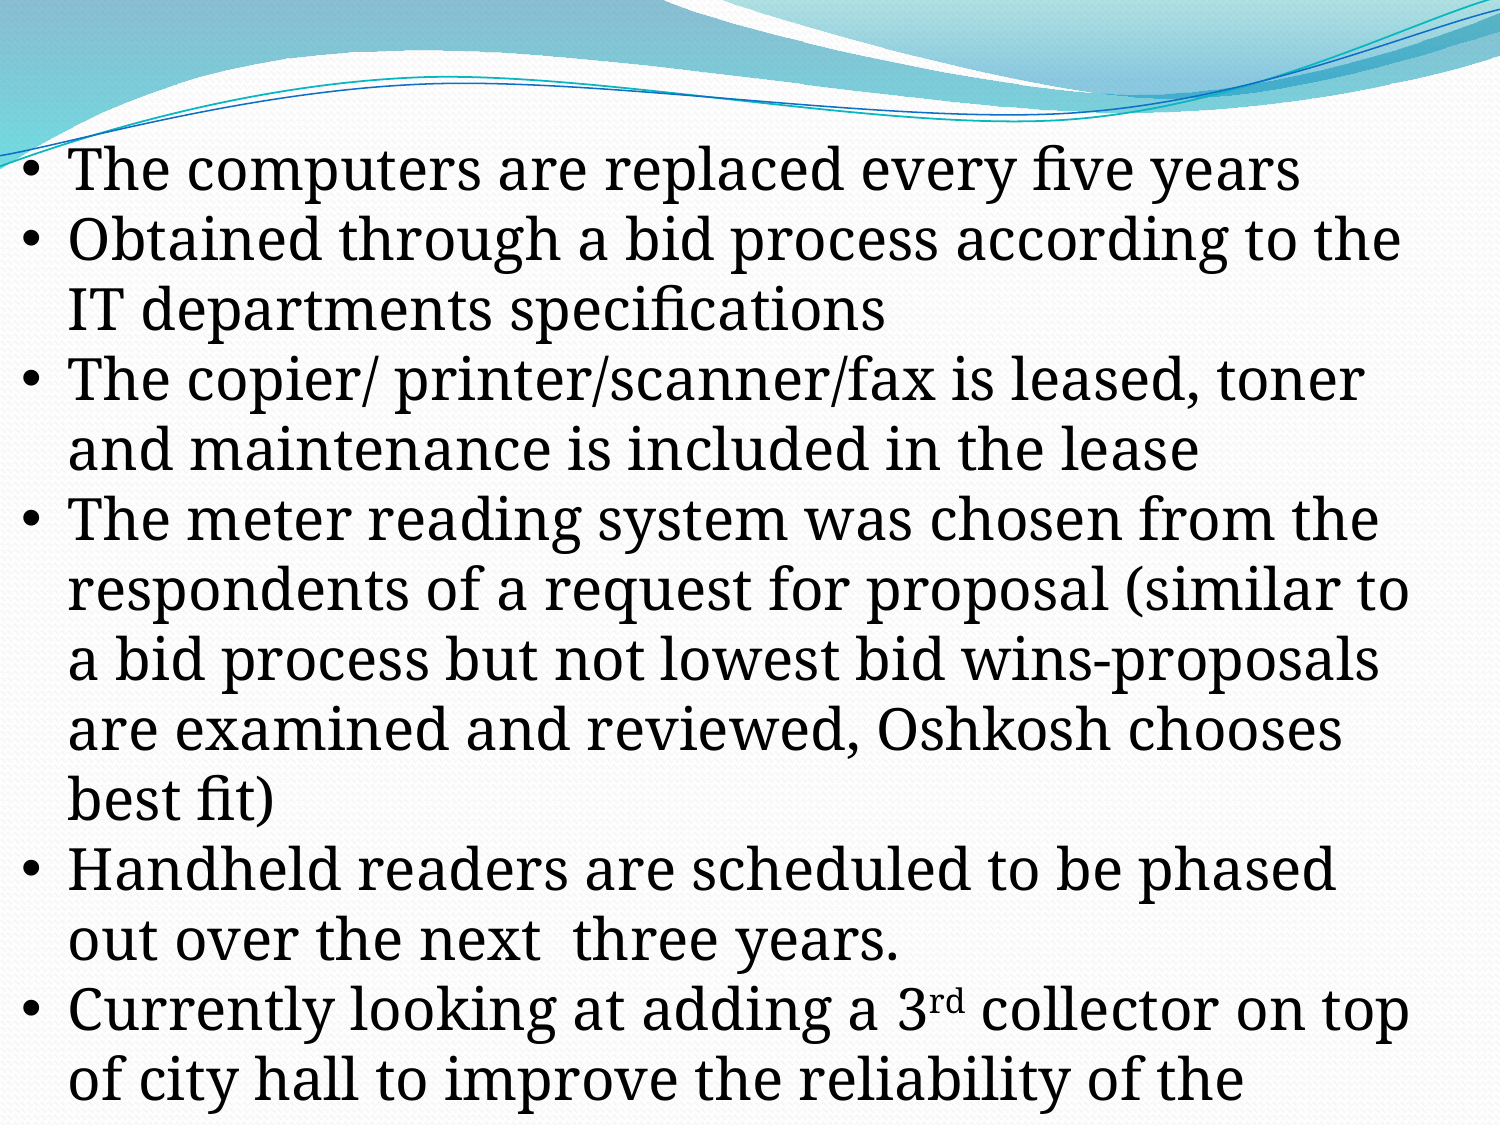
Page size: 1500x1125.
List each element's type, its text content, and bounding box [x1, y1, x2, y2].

text_box The computers are replaced every five years Obtained through a bid process according to the IT departments specifications The copier/ printer/scanner/fax is leased, toner and maintenance is included in the lease The meter reading system was chosen from the respondents of a request for proposal (similar to a bid process but not lowest bid wins-proposals are examined and reviewed, Oshkosh chooses best fit) Handheld readers are scheduled to be phased out over the next three years. Currently looking at adding a 3rd collector on top of city hall to improve the reliability of the system [6, 125, 1432, 1125]
